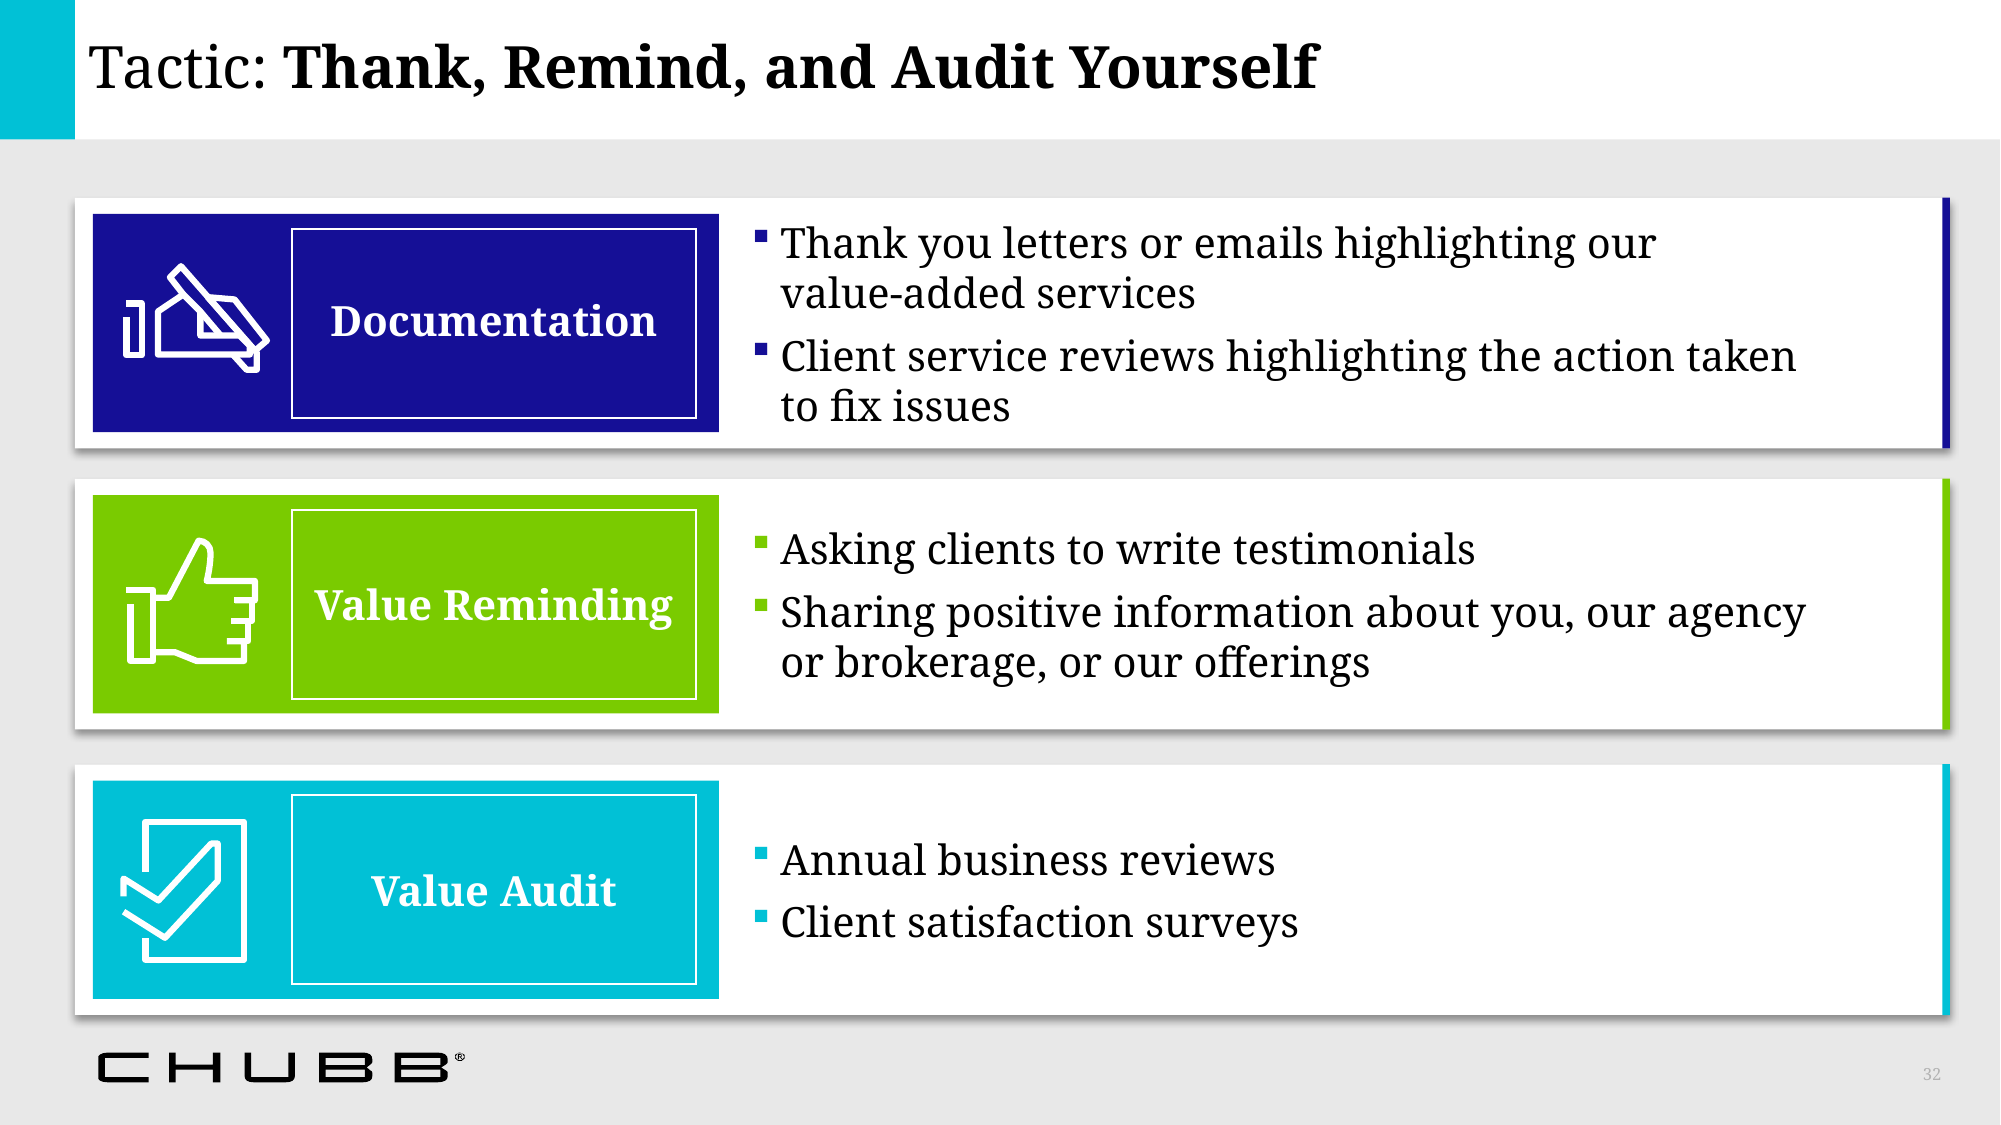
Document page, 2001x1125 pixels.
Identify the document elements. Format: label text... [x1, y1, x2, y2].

slide_number 32 [1849, 1033, 1957, 1094]
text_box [125, 540, 255, 661]
text_box [1941, 478, 1951, 731]
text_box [126, 266, 267, 370]
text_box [123, 821, 244, 960]
text_box Value Reminding [291, 509, 696, 699]
text_box Documentation [291, 228, 696, 418]
text_box Annual business reviews Client satisfaction surveys [736, 826, 1817, 954]
text_box [92, 213, 720, 433]
text_box [74, 478, 1941, 730]
text_box Value Audit [291, 795, 696, 985]
text_box [92, 780, 720, 1000]
text_box Thank you letters or emails highlighting our value-added services Client service reviews highlighting the action taken to fix issues [736, 209, 1834, 437]
text_box [92, 494, 720, 714]
text_box [1941, 763, 1951, 1016]
title Tactic: Thank, Remind, and Audit Yourself [73, 14, 1863, 126]
text_box [1941, 197, 1951, 449]
text_box [74, 764, 1941, 1015]
text_box [74, 197, 1941, 449]
text_box Asking clients to write testimonials Sharing positive information about you, our agency or brokerage, or our offerings [736, 515, 1828, 693]
